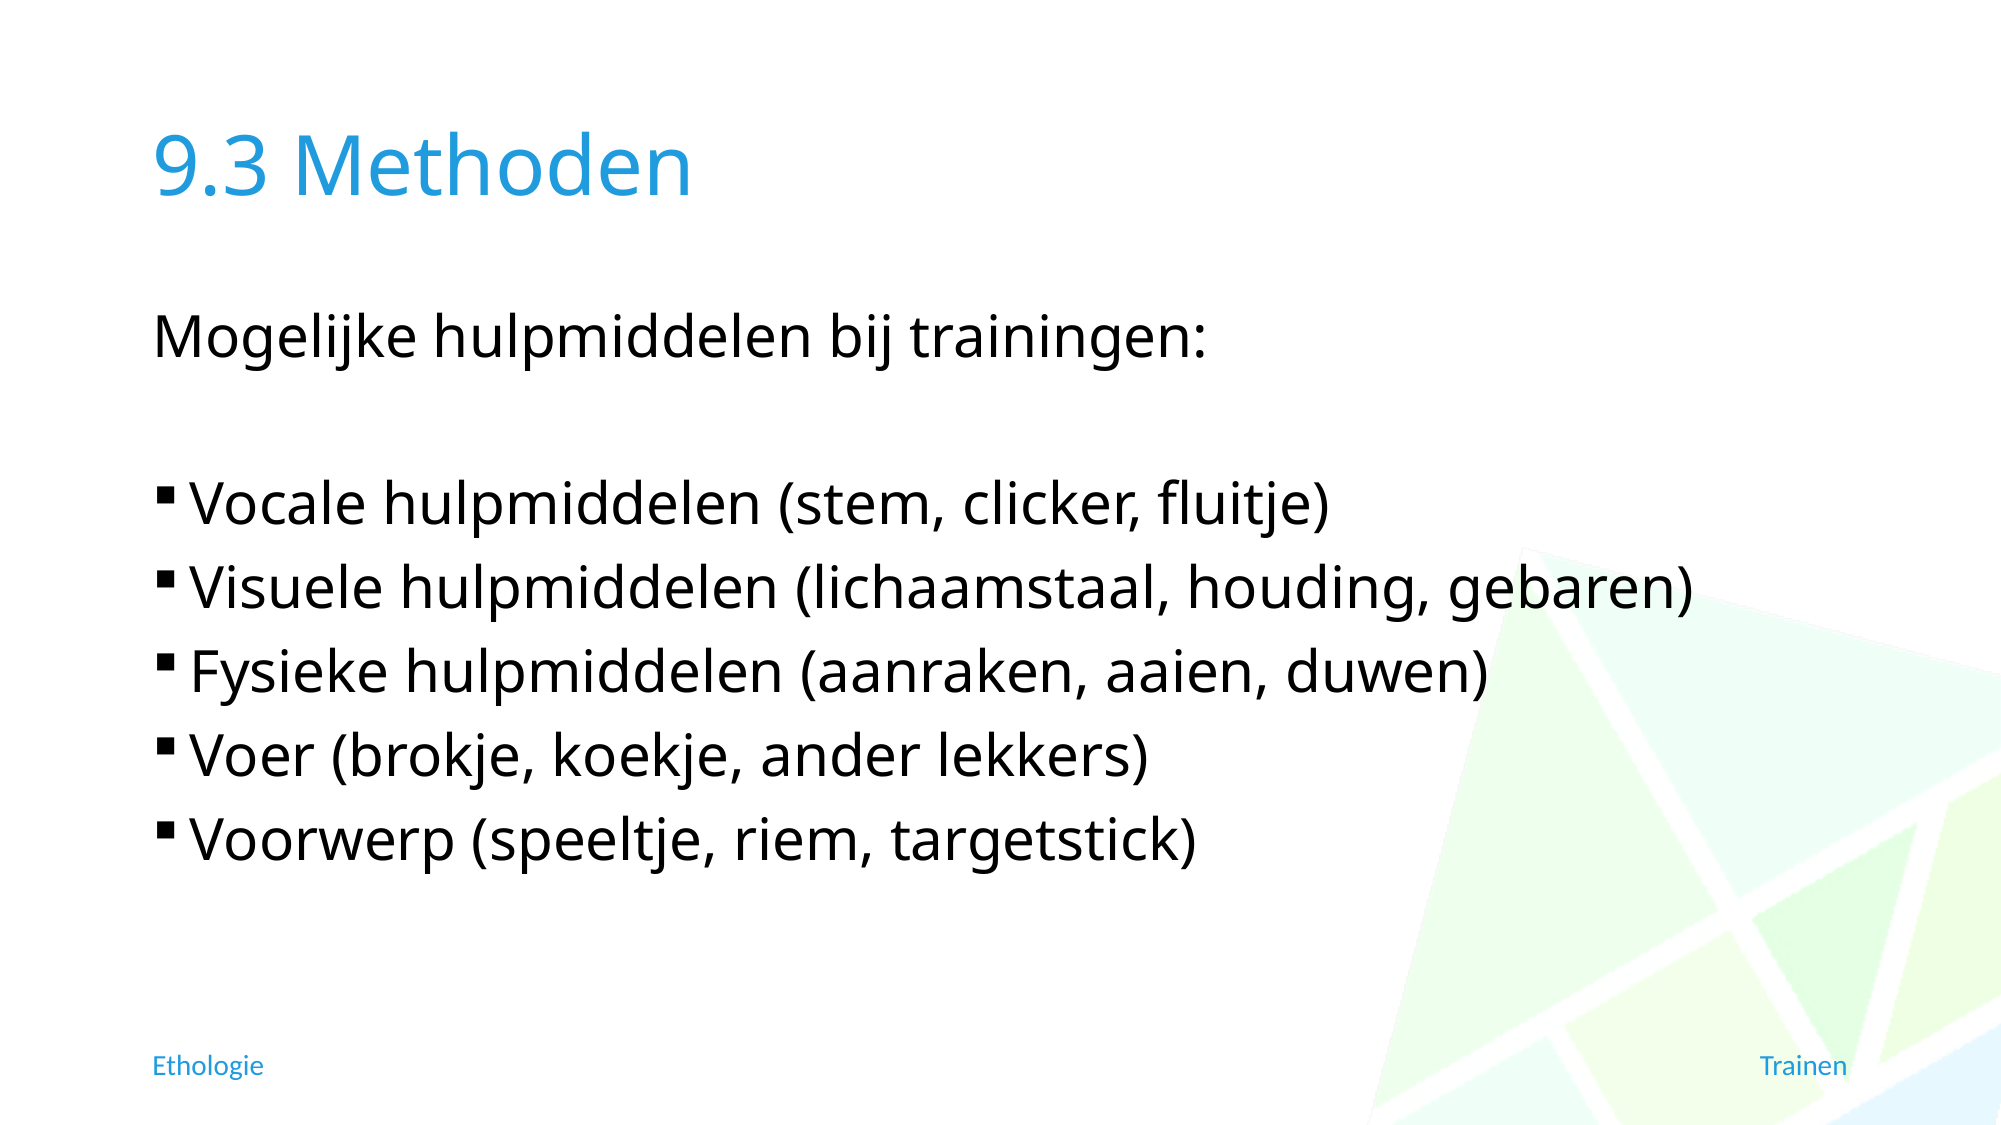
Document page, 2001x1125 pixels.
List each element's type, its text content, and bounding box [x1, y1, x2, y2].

list Ethologie [137, 1042, 588, 1103]
list Mogelijke hulpmiddelen bij trainingen: Vocale hulpmiddelen (stem, clicker, fluitje) Visuele hulpmiddelen (lichaamstaal, houding, gebaren) Fysieke hulpmiddelen (aanraken, aaien, duwen) Voer (brokje, koekje, ander lekkers) Voorwerp (speeltje, riem, targetstick) [137, 299, 1863, 1014]
list Trainen [1412, 1042, 1863, 1103]
title 9.3 Methoden [137, 59, 1863, 278]
